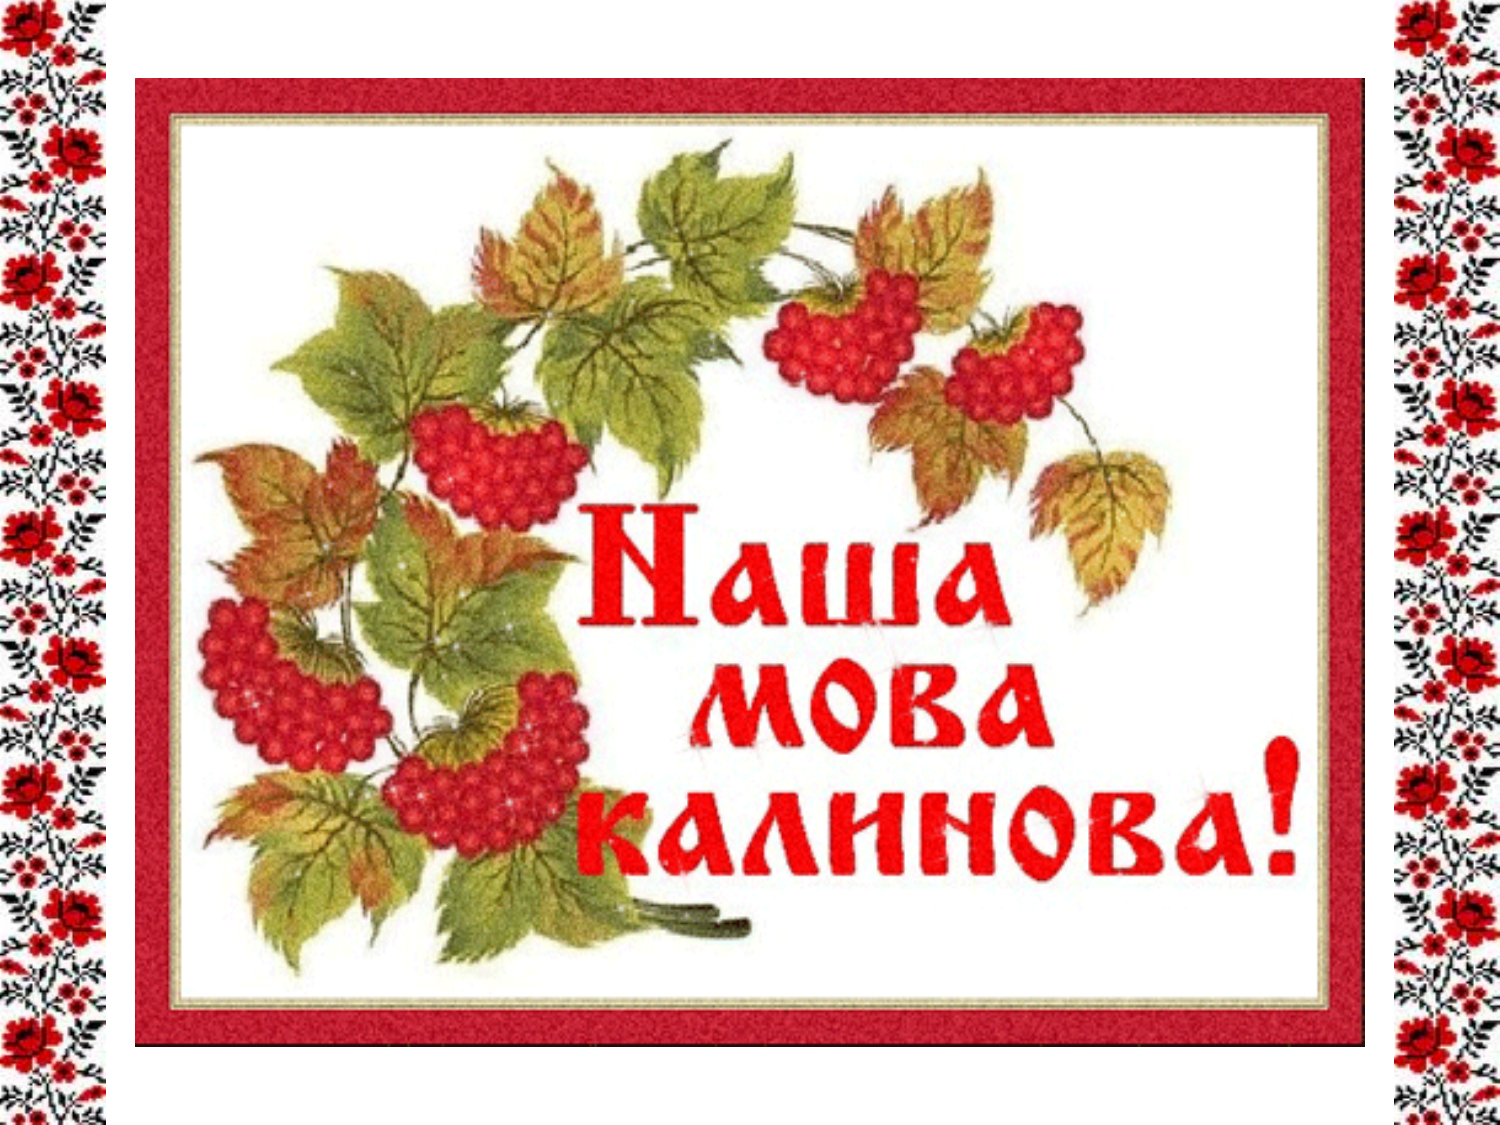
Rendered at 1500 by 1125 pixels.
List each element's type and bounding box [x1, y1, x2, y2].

picture [135, 77, 1365, 1048]
picture [0, 0, 106, 1125]
picture [1394, 0, 1500, 1125]
